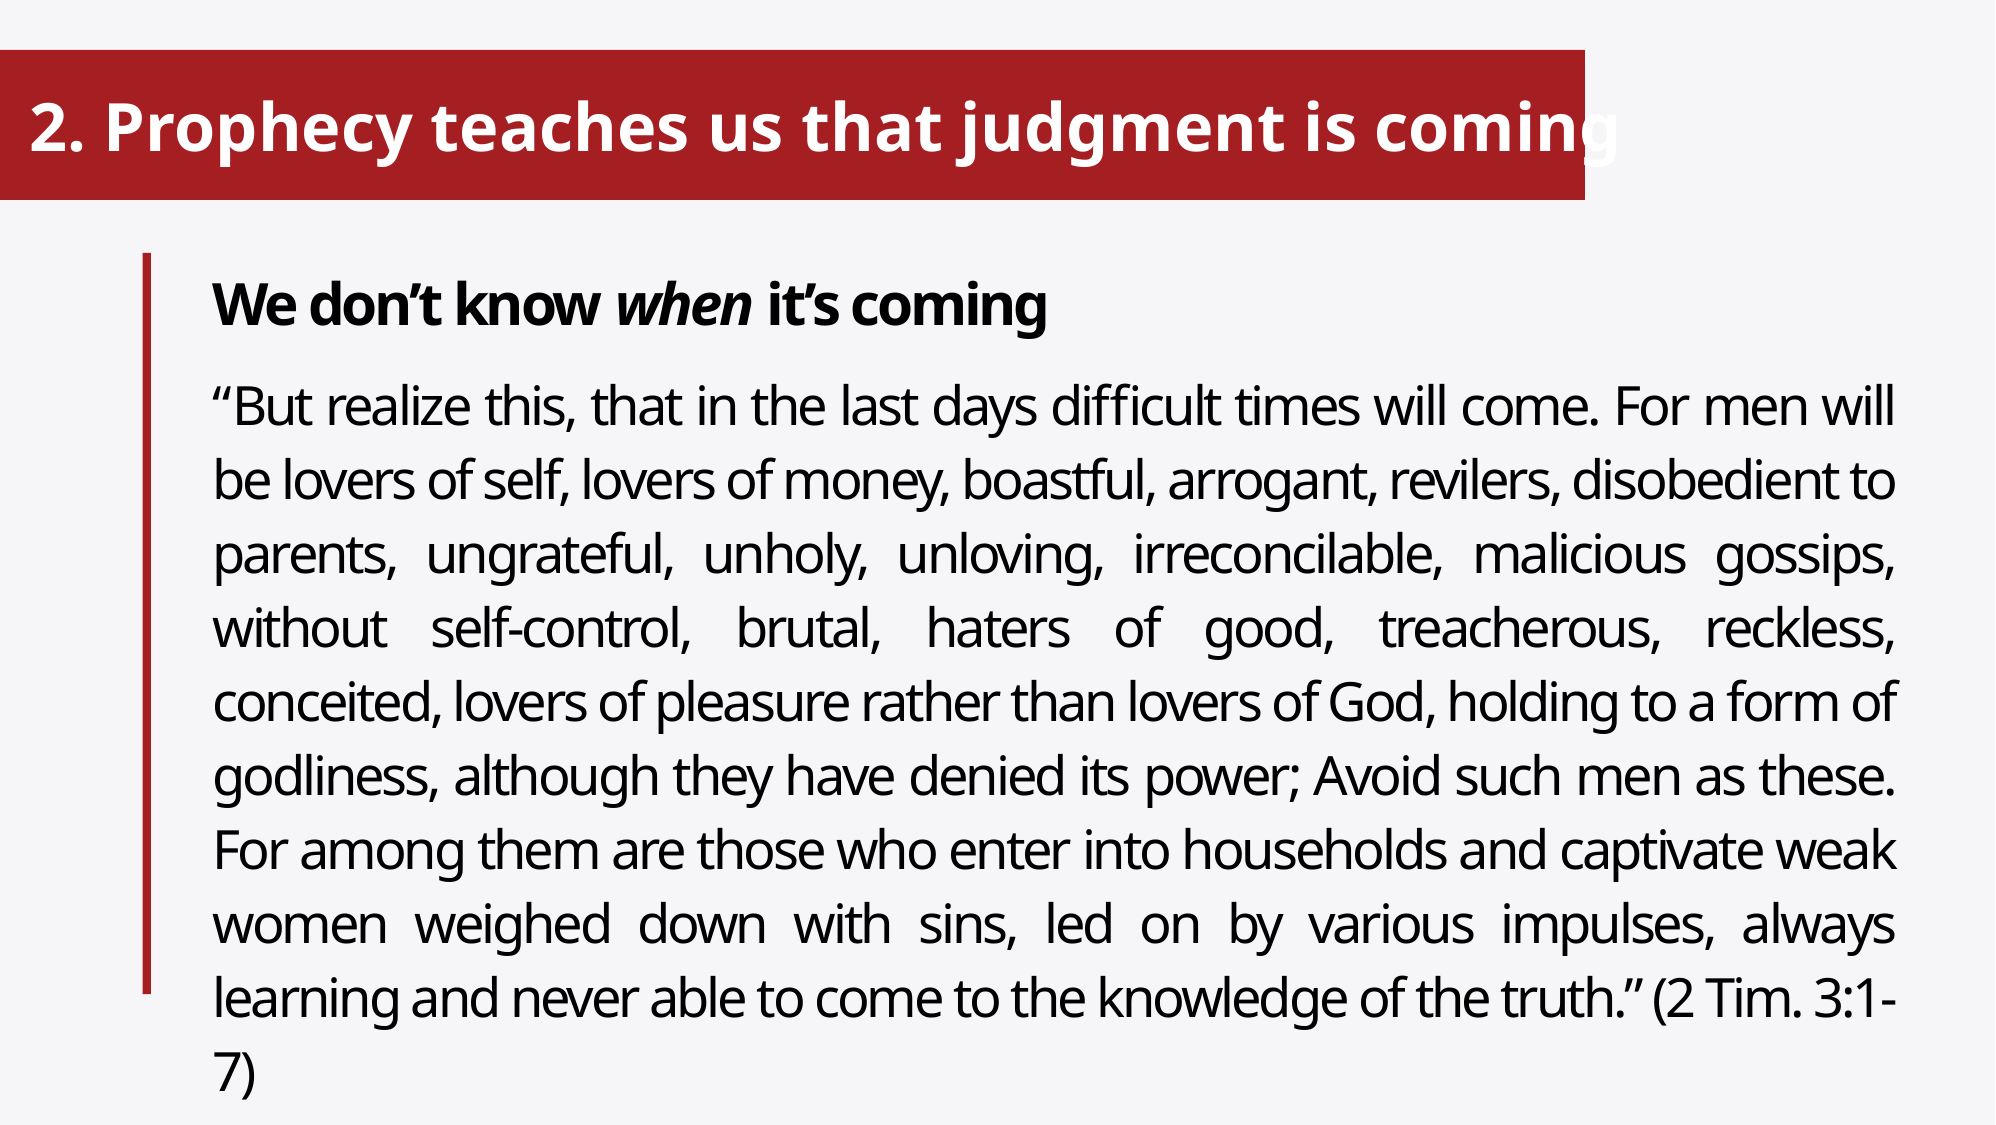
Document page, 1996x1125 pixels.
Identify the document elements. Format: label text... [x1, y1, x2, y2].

title 2. Prophecy teaches us that judgment is coming [14, 62, 1810, 188]
subtitle We don’t know when it’s coming “But realize this, that in the last days difficult times will come. For men will be lovers of self, lovers of money, boastful, arrogant, revilers, disobedient to parents, ungrateful, unholy, unloving, irreconcilable, malicious gossips, without self-control, brutal, haters of good, treacherous, reckless, conceited, lovers of pleasure rather than lovers of God, holding to a form of godliness, although they have denied its power; Avoid such men as these. For among them are those who enter into households and captivate weak women weighed down with sins, led on by various impulses, always learning and never able to come to the knowledge of the truth.” (2 Tim. 3:1-7) [197, 249, 1910, 1000]
